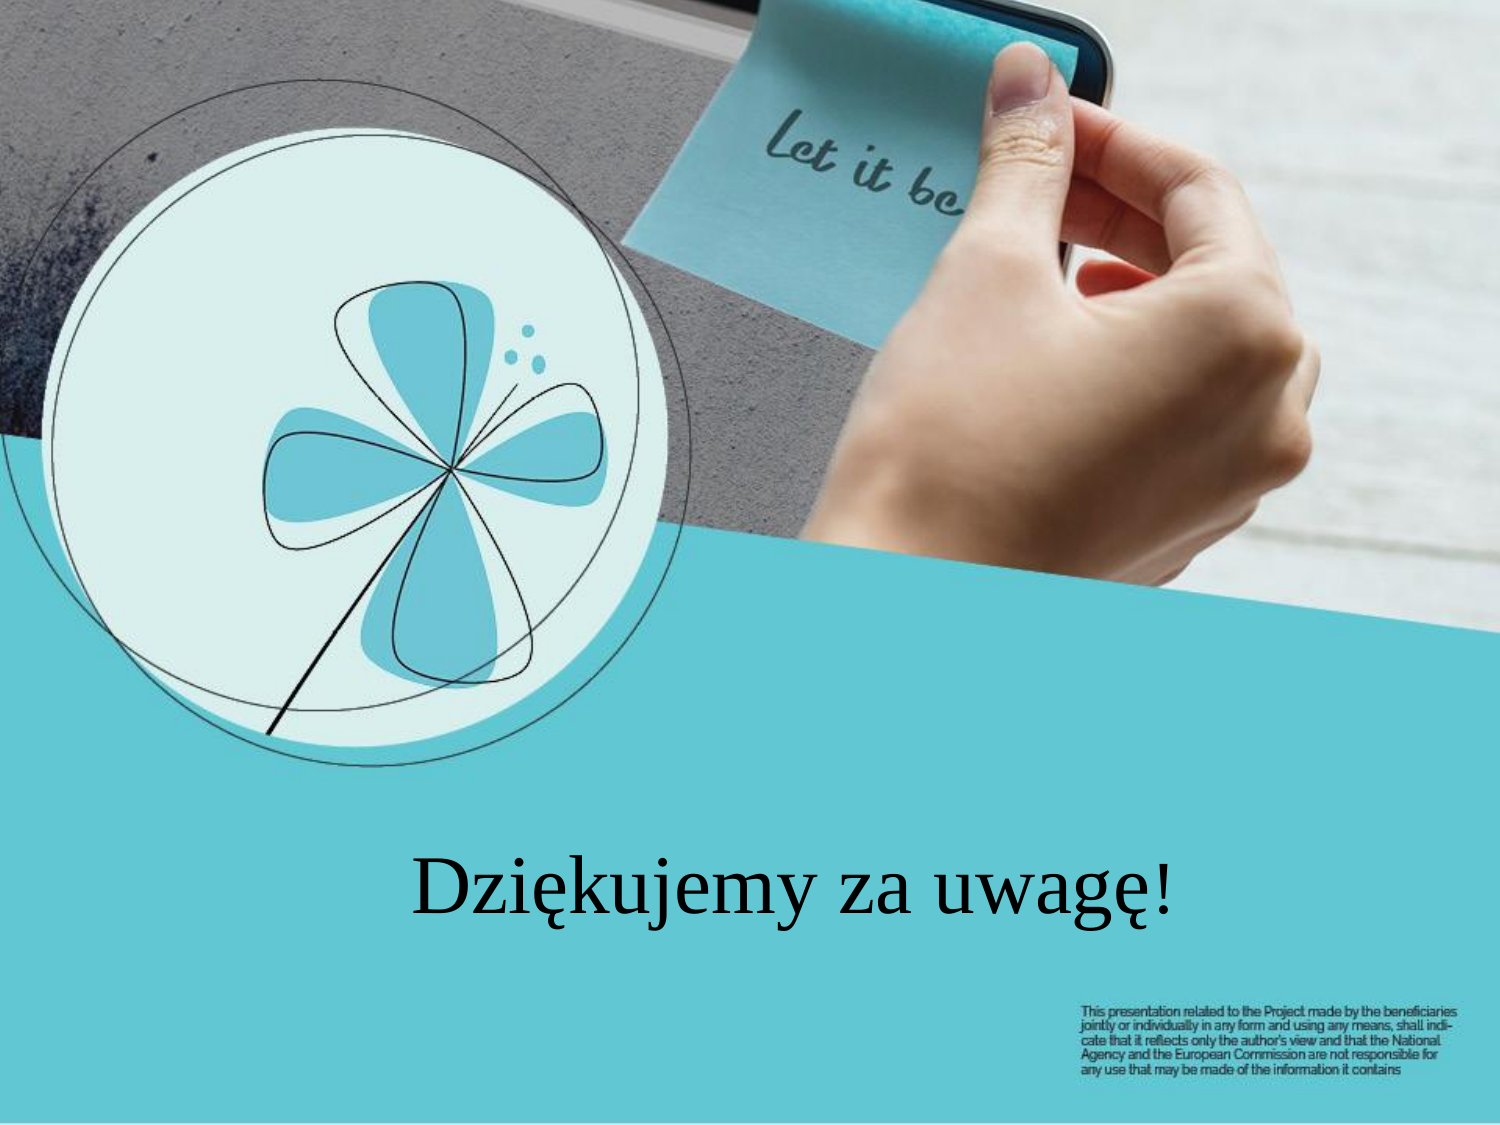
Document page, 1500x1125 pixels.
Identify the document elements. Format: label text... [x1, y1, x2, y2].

text_box Dziękujemy za uwagę! [211, 822, 1376, 917]
picture [0, 0, 1500, 1125]
